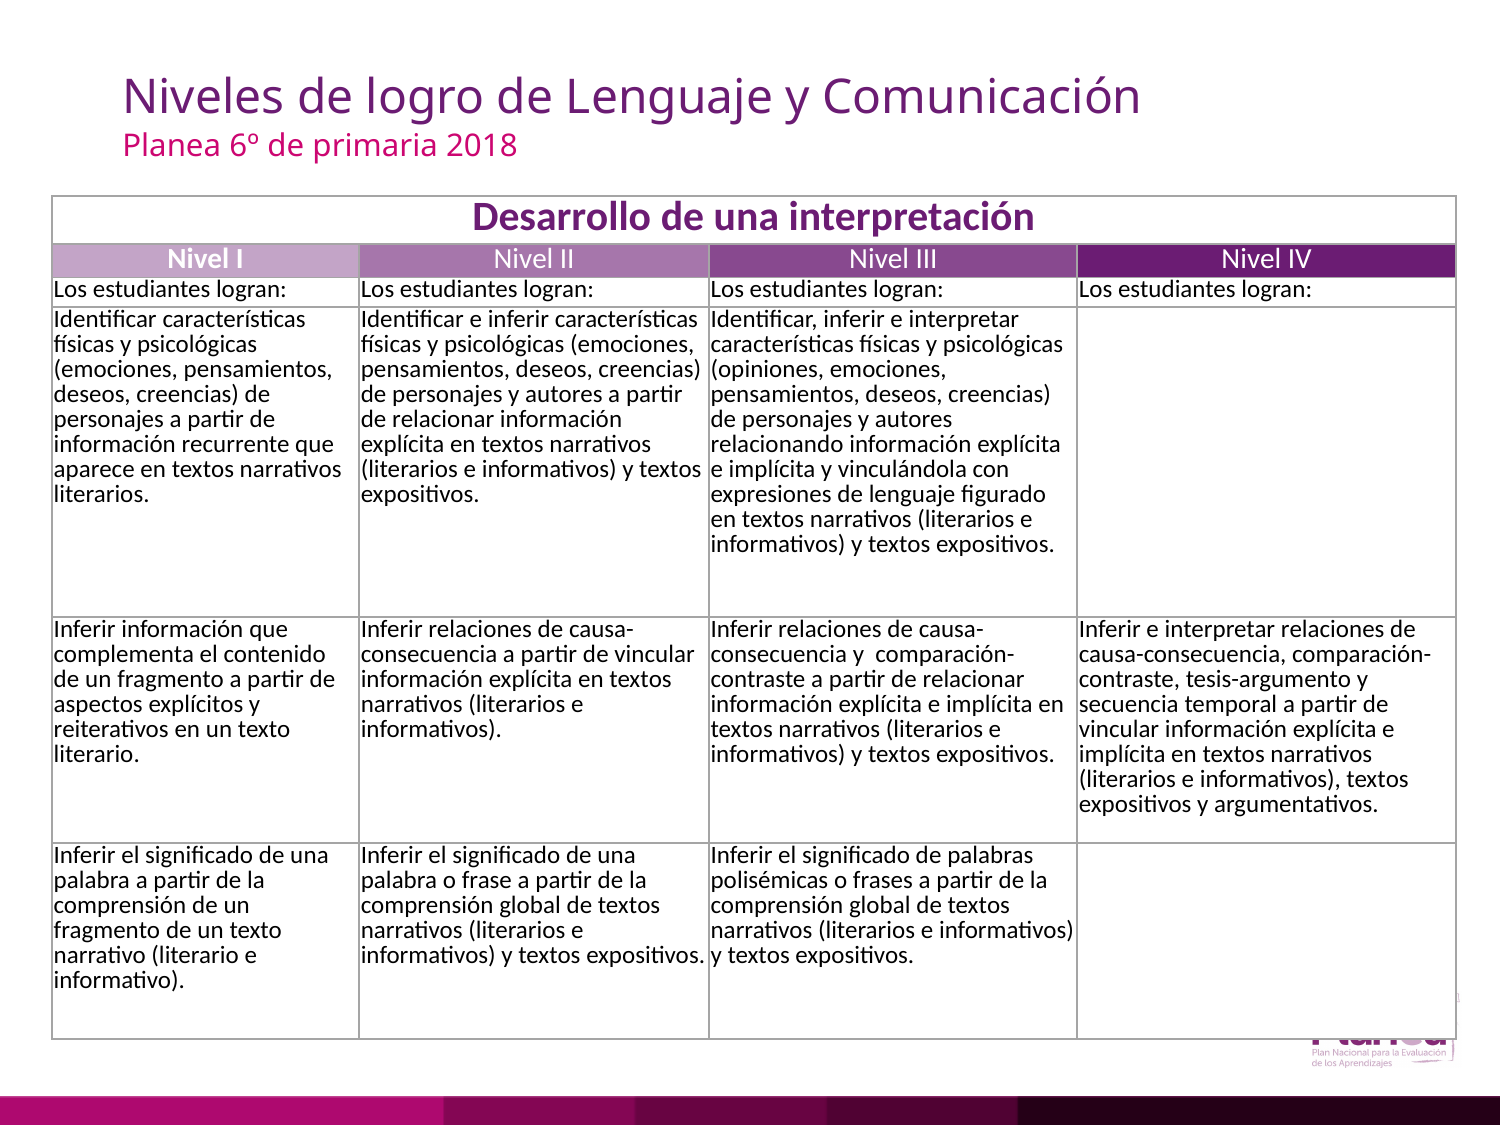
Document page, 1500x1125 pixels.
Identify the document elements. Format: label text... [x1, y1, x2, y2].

table_cell Nivel I [53, 245, 358, 277]
table_cell [1078, 308, 1455, 616]
table_cell Nivel IV [1078, 245, 1455, 277]
table_cell Los estudiantes logran: [360, 278, 708, 306]
title Niveles de logro de Lenguaje y Comunicación [107, 65, 1401, 110]
table_cell Nivel III [710, 245, 1076, 277]
picture [1312, 991, 1462, 1068]
table_header Desarrollo de una interpretación [53, 197, 1455, 243]
table_cell Inferir relaciones de causa-consecuencia y comparación-contraste a partir de relacionar información explícita e implícita en textos narrativos (literarios e informativos) y textos expositivos. [710, 618, 1076, 842]
table_cell Inferir e interpretar relaciones de causa-consecuencia, comparación-contraste, tesis-argumento y secuencia temporal a partir de vincular información explícita e implícita en textos narrativos (literarios e informativos), textos expositivos y argumentativos. [1078, 618, 1455, 842]
table_cell Inferir información que complementa el contenido de un fragmento a partir de aspectos explícitos y reiterativos en un texto literario. [53, 618, 358, 842]
table_cell Identificar e inferir características físicas y psicológicas (emociones, pensamientos, deseos, creencias) de personajes y autores a partir de relacionar información explícita en textos narrativos (literarios e informativos) y textos expositivos. [360, 308, 708, 616]
subtitle Planea 6º de primaria 2018 [107, 110, 1402, 195]
table_cell Identificar, inferir e interpretar características físicas y psicológicas (opiniones, emociones, pensamientos, deseos, creencias) de personajes y autores relacionando información explícita e implícita y vinculándola con expresiones de lenguaje figurado en textos narrativos (literarios e informativos) y textos expositivos. [710, 308, 1076, 616]
table_cell Nivel II [360, 245, 708, 277]
table_cell Inferir relaciones de causa-consecuencia a partir de vincular información explícita en textos narrativos (literarios e informativos). [360, 618, 708, 842]
table_cell [1078, 844, 1455, 1038]
table_cell Identificar características físicas y psicológicas (emociones, pensamientos, deseos, creencias) de personajes a partir de información recurrente que aparece en textos narrativos literarios. [53, 308, 358, 616]
picture [0, 1096, 1500, 1125]
table_cell Los estudiantes logran: [710, 278, 1076, 306]
table_cell Los estudiantes logran: [1078, 278, 1455, 306]
table_cell Los estudiantes logran: [53, 278, 358, 306]
table_cell Inferir el significado de una palabra a partir de la comprensión de un fragmento de un texto narrativo (literario e informativo). [53, 844, 358, 1038]
table_cell Inferir el significado de una palabra o frase a partir de la comprensión global de textos narrativos (literarios e informativos) y textos expositivos. [360, 844, 708, 1038]
table_cell Inferir el significado de palabras polisémicas o frases a partir de la comprensión global de textos narrativos (literarios e informativos) y textos expositivos. [710, 844, 1076, 1038]
